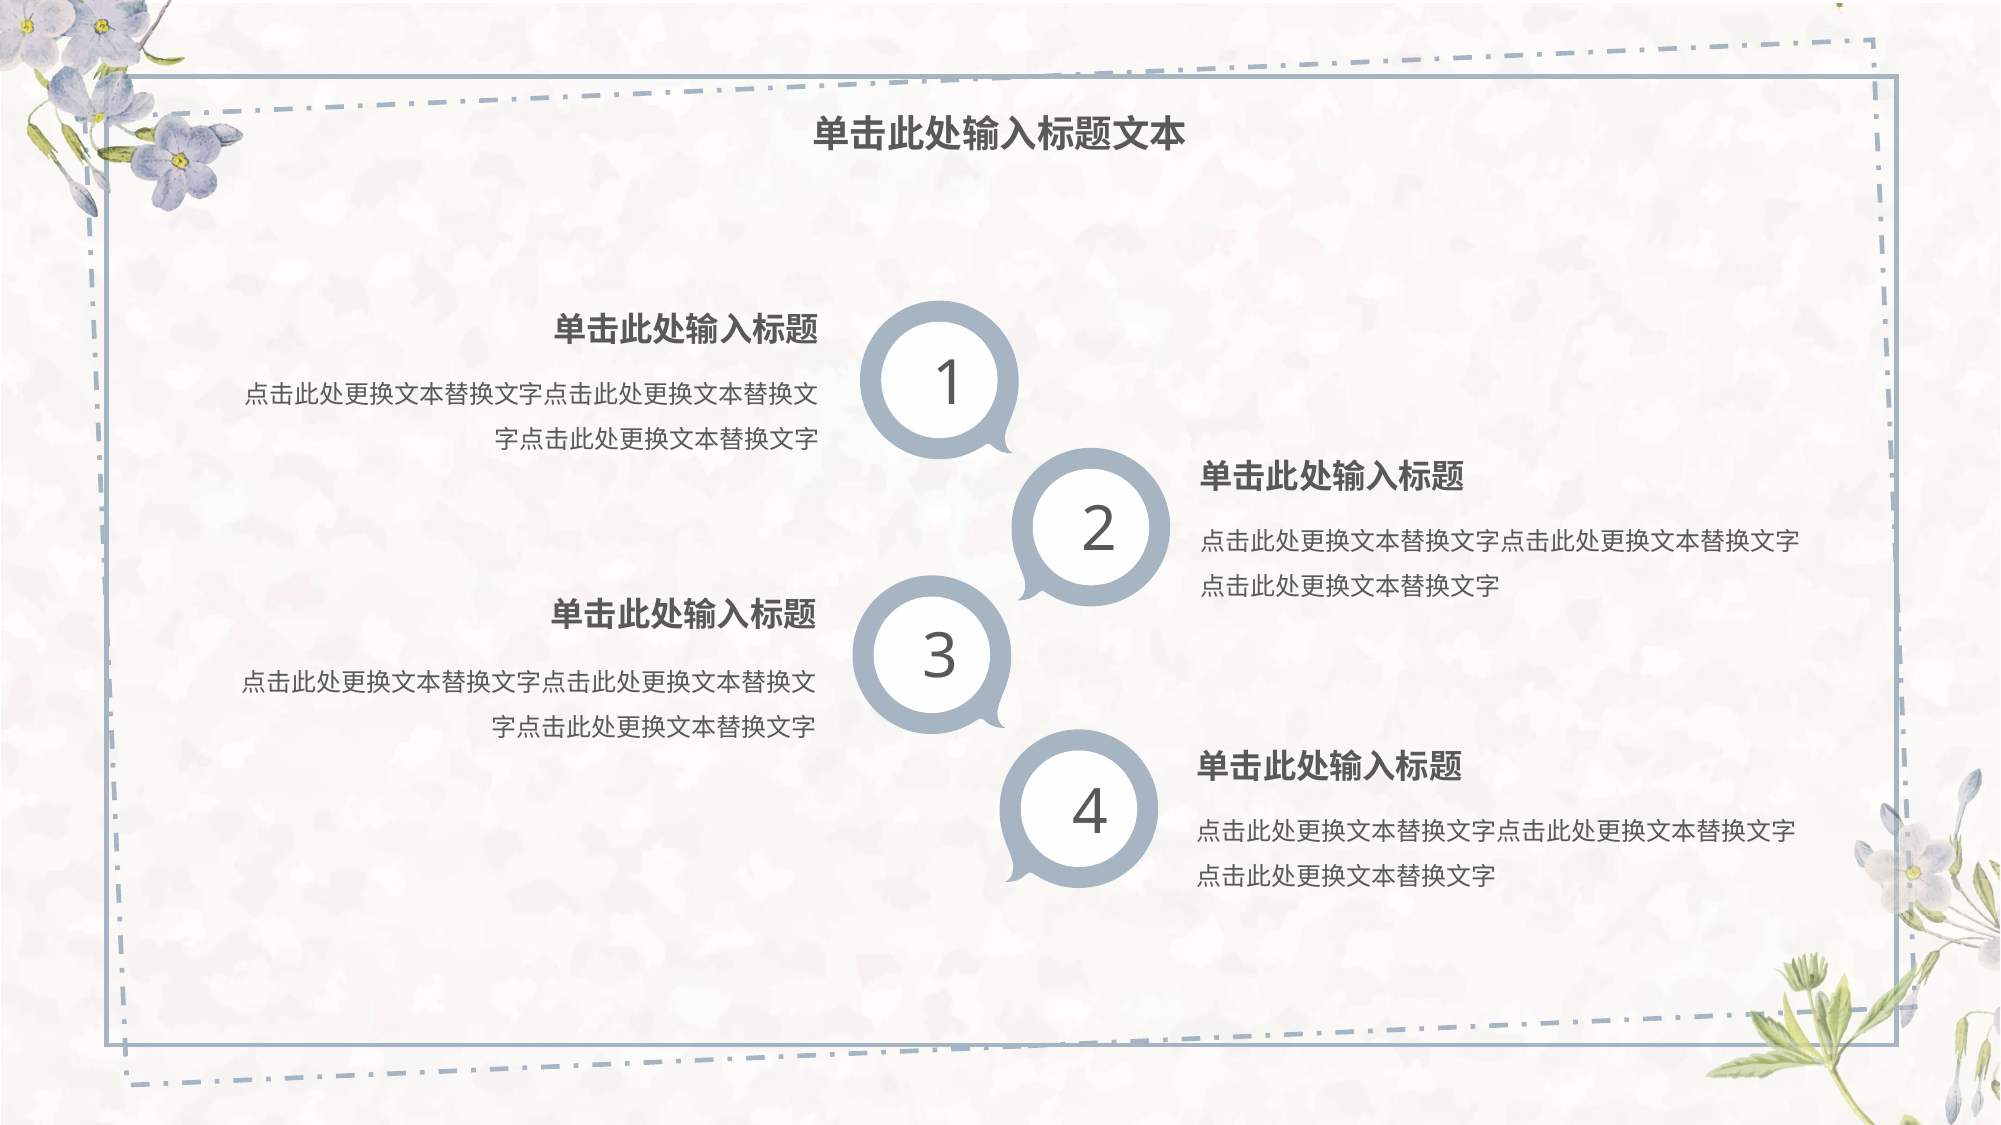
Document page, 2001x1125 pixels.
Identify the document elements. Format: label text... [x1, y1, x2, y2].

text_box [859, 300, 1019, 460]
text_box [1011, 447, 1171, 607]
picture [0, 0, 2001, 1125]
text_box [852, 575, 1012, 735]
text_box 单击此处输入标题 [1184, 447, 1519, 503]
text_box 单击此处输入标题 [527, 300, 834, 355]
text_box 点击此处更换文本替换文字点击此处更换文本替换文字点击此处更换文本替换文字 [1181, 793, 1819, 898]
text_box 单击此处输入标题 [527, 585, 832, 640]
text_box 单击此处输入标题文本 [794, 102, 1205, 162]
text_box 单击此处输入标题 [1181, 737, 1501, 793]
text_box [999, 729, 1159, 888]
text_box 点击此处更换文本替换文字点击此处更换文本替换文字点击此处更换文本替换文字 [210, 355, 834, 461]
text_box 点击此处更换文本替换文字点击此处更换文本替换文字点击此处更换文本替换文字 [210, 644, 832, 750]
text_box 点击此处更换文本替换文字点击此处更换文本替换文字点击此处更换文本替换文字 [1186, 503, 1819, 608]
